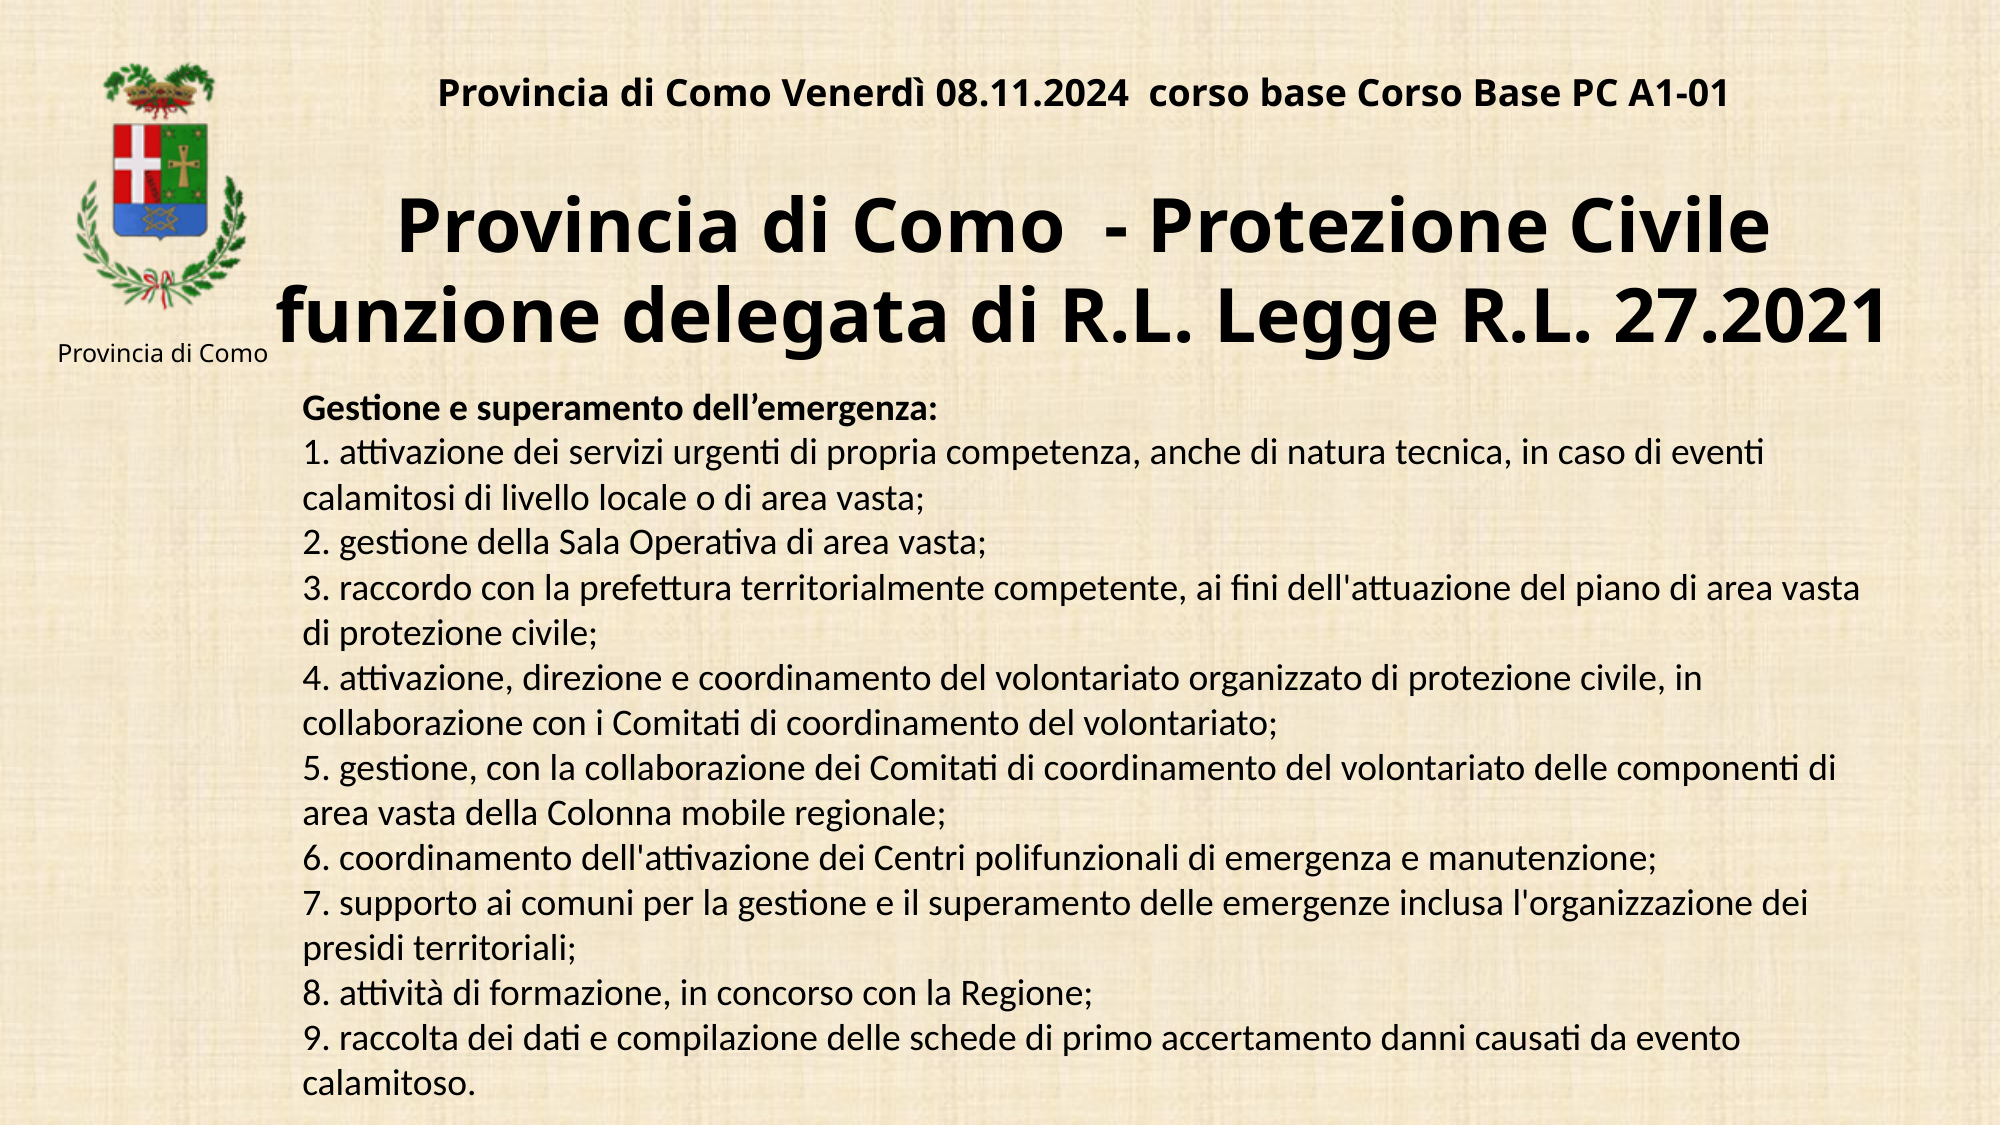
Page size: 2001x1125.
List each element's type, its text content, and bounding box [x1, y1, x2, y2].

text_box Provincia di Como Venerdì 08.11.2024 corso base Corso Base PC A1-01 [413, 61, 1756, 170]
text_box Gestione e superamento dell’emergenza: 1. attivazione dei servizi urgenti di propria competenza, anche di natura tecnica, in caso di eventi calamitosi di livello locale o di area vasta; 2. gestione della Sala Operativa di area vasta; 3. raccordo con la prefettura territorialmente competente, ai fini dell'attuazione del piano di area vasta di protezione civile; 4. attivazione, direzione e coordinamento del volontariato organizzato di protezione civile, in collaborazione con i Comitati di coordinamento del volontariato; 5. gestione, con la collaborazione dei Comitati di coordinamento del volontariato delle componenti di area vasta della Colonna mobile regionale; 6. coordinamento dell'attivazione dei Centri polifunzionali di emergenza e manutenzione; 7. supporto ai comuni per la gestione e il superamento delle emergenze inclusa l'organizzazione dei presidi territoriali; 8. attività di formazione, in concorso con la Regione; 9. raccolta dei dati e compilazione delle schede di primo accertamento danni causati da evento calamitoso. [287, 375, 1916, 1111]
text_box Provincia di Como - Protezione Civile funzione delegata di R.L. Legge R.L. 27.2021 [257, 170, 1913, 366]
text_box Provincia di Como [39, 329, 288, 375]
picture [36, 61, 288, 313]
